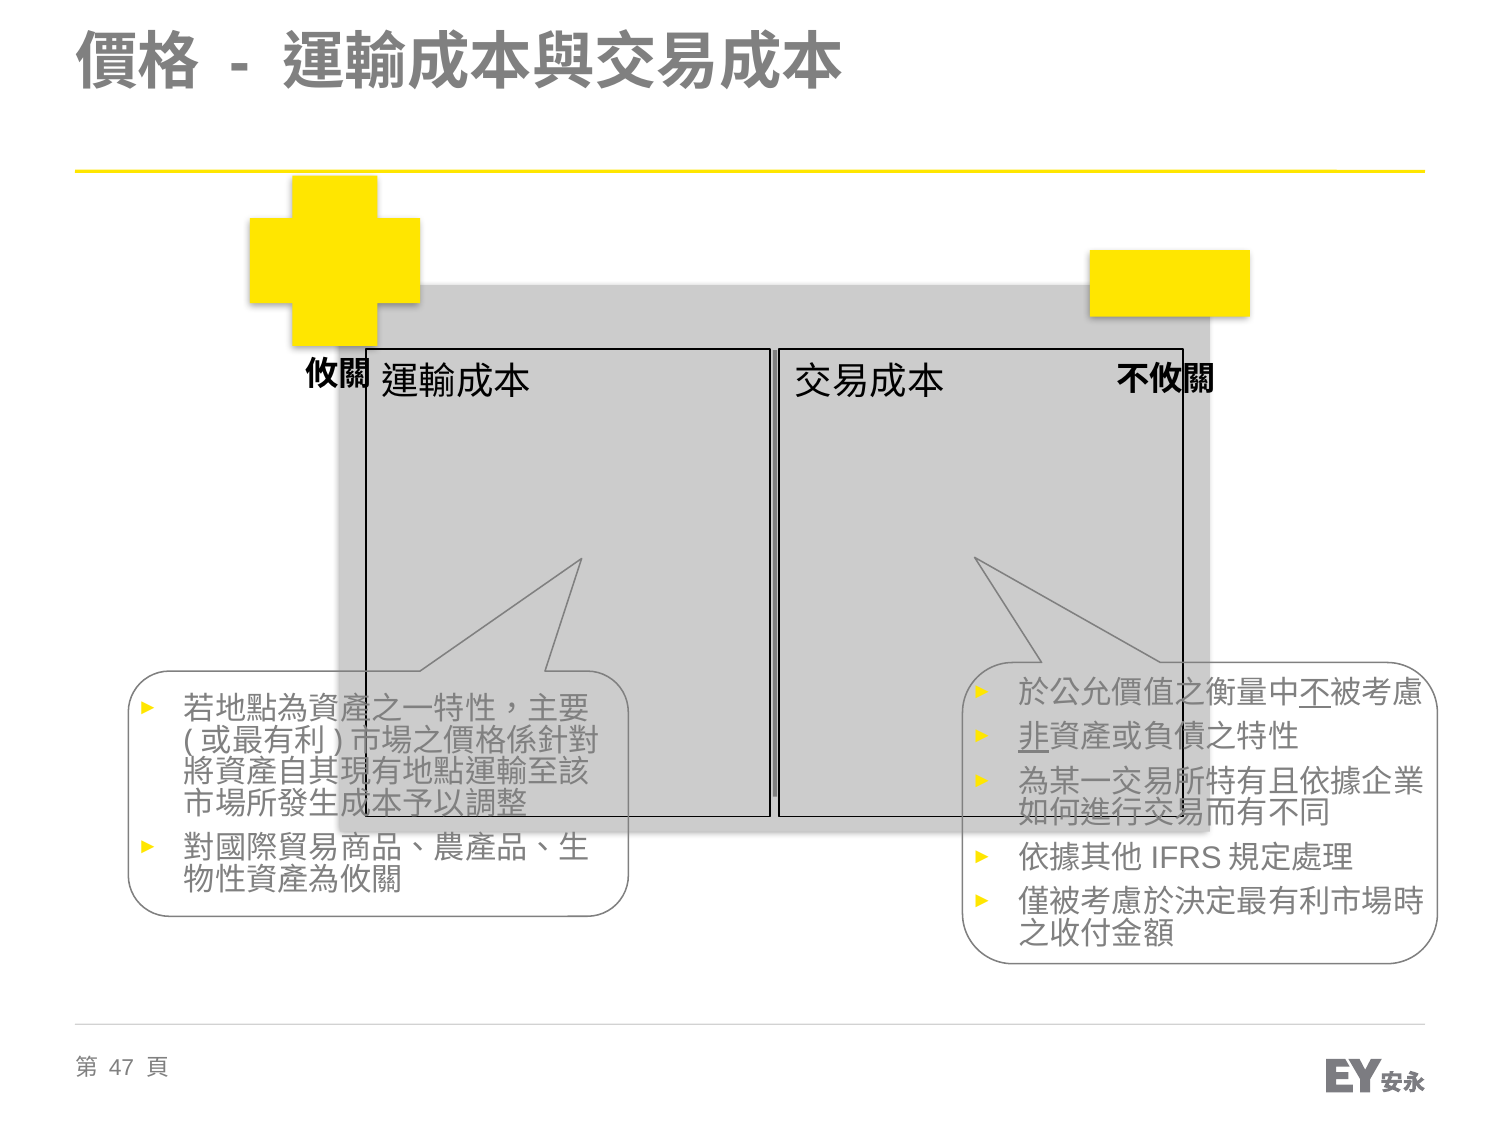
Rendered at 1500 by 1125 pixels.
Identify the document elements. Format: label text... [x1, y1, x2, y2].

title 價格 - 運輸成本與交易成本 [75, 33, 1425, 175]
text_box [976, 951, 1424, 966]
text_box [126, 669, 631, 919]
text_box 於公允價值之衡量中不被考慮 非資產或負債之特性 為某一交易所特有且依據企業如何進行交易而有不同 依據其他IFRS規定處理 僅被考慮於決定最有利市場時之收付金額 [971, 672, 1429, 951]
text_box 若地點為資產之一特性，主要(或最有利)市場之價格係針對將資產自其現有地點運輸至該市場所發生成本予以調整 對國際貿易商品、農產品、生物性資產為攸關 [137, 687, 620, 897]
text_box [249, 170, 1251, 838]
text_box [1429, 681, 1440, 945]
text_box [960, 846, 971, 946]
text_box [1254, 660, 1421, 672]
